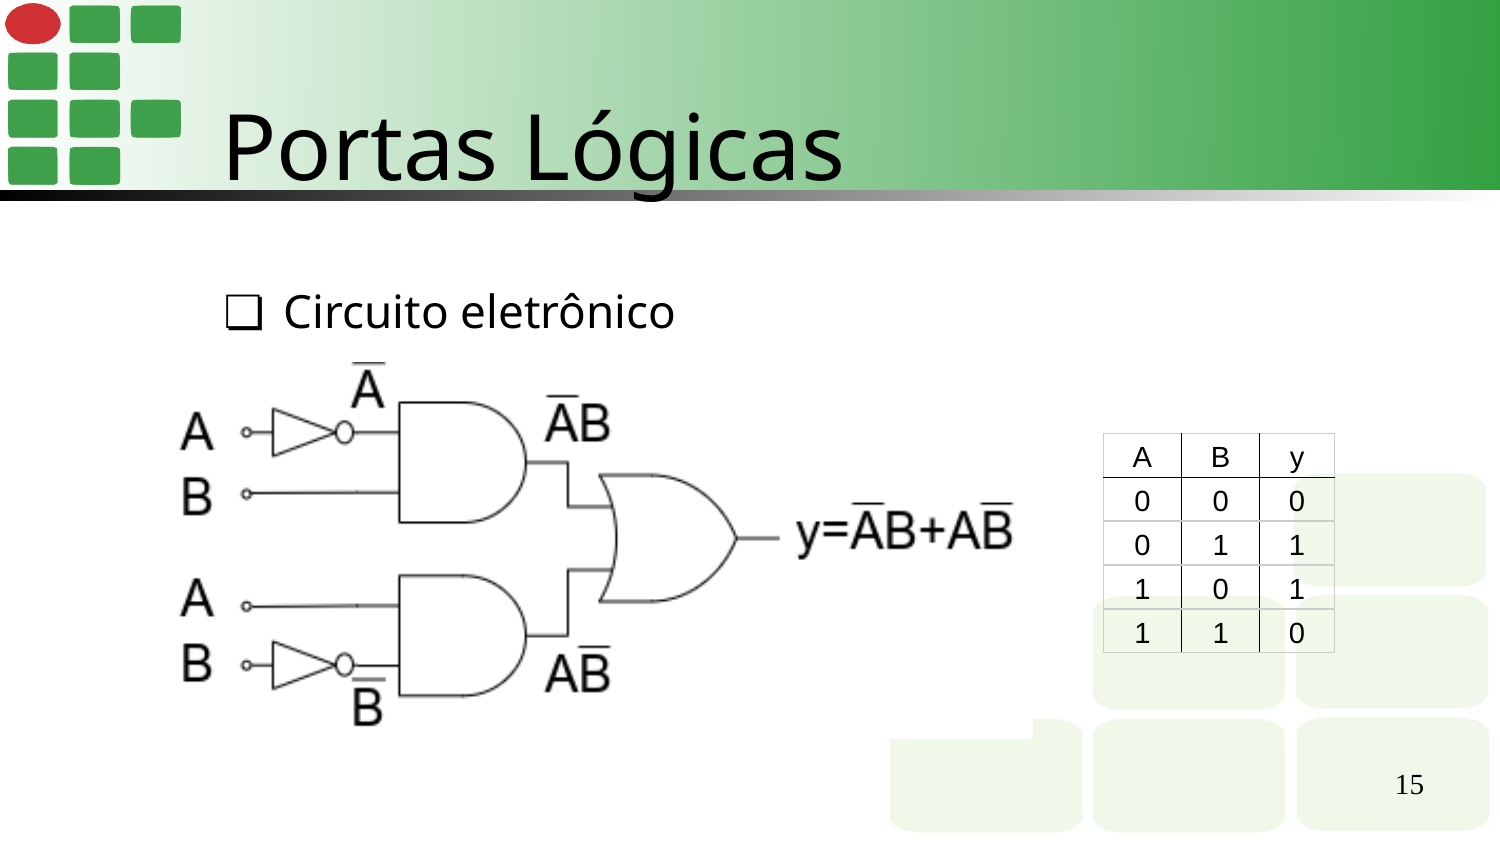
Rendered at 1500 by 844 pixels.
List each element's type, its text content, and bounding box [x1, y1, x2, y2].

table_cell 0 [1260, 478, 1334, 520]
slide_number ‹#› [1075, 768, 1425, 827]
table_header y [1260, 434, 1334, 477]
table_cell 1 [1104, 566, 1181, 608]
table_cell 0 [1104, 522, 1181, 564]
table_cell 0 [1182, 478, 1259, 520]
table_cell 0 [1182, 566, 1259, 608]
table_cell 1 [1182, 610, 1259, 652]
table_cell 0 [1104, 478, 1181, 520]
table_cell 1 [1260, 566, 1334, 608]
table_cell 1 [1260, 522, 1334, 564]
picture [5, 3, 181, 185]
text_box Portas Lógicas [206, 26, 1468, 207]
table_header A [1104, 434, 1181, 477]
table_cell 1 [1182, 522, 1259, 564]
table_cell 1 [1104, 610, 1181, 652]
table_cell 0 [1260, 610, 1334, 652]
picture [164, 361, 1495, 835]
table_header B [1182, 434, 1259, 477]
text_box Circuito eletrônico [193, 248, 1469, 333]
